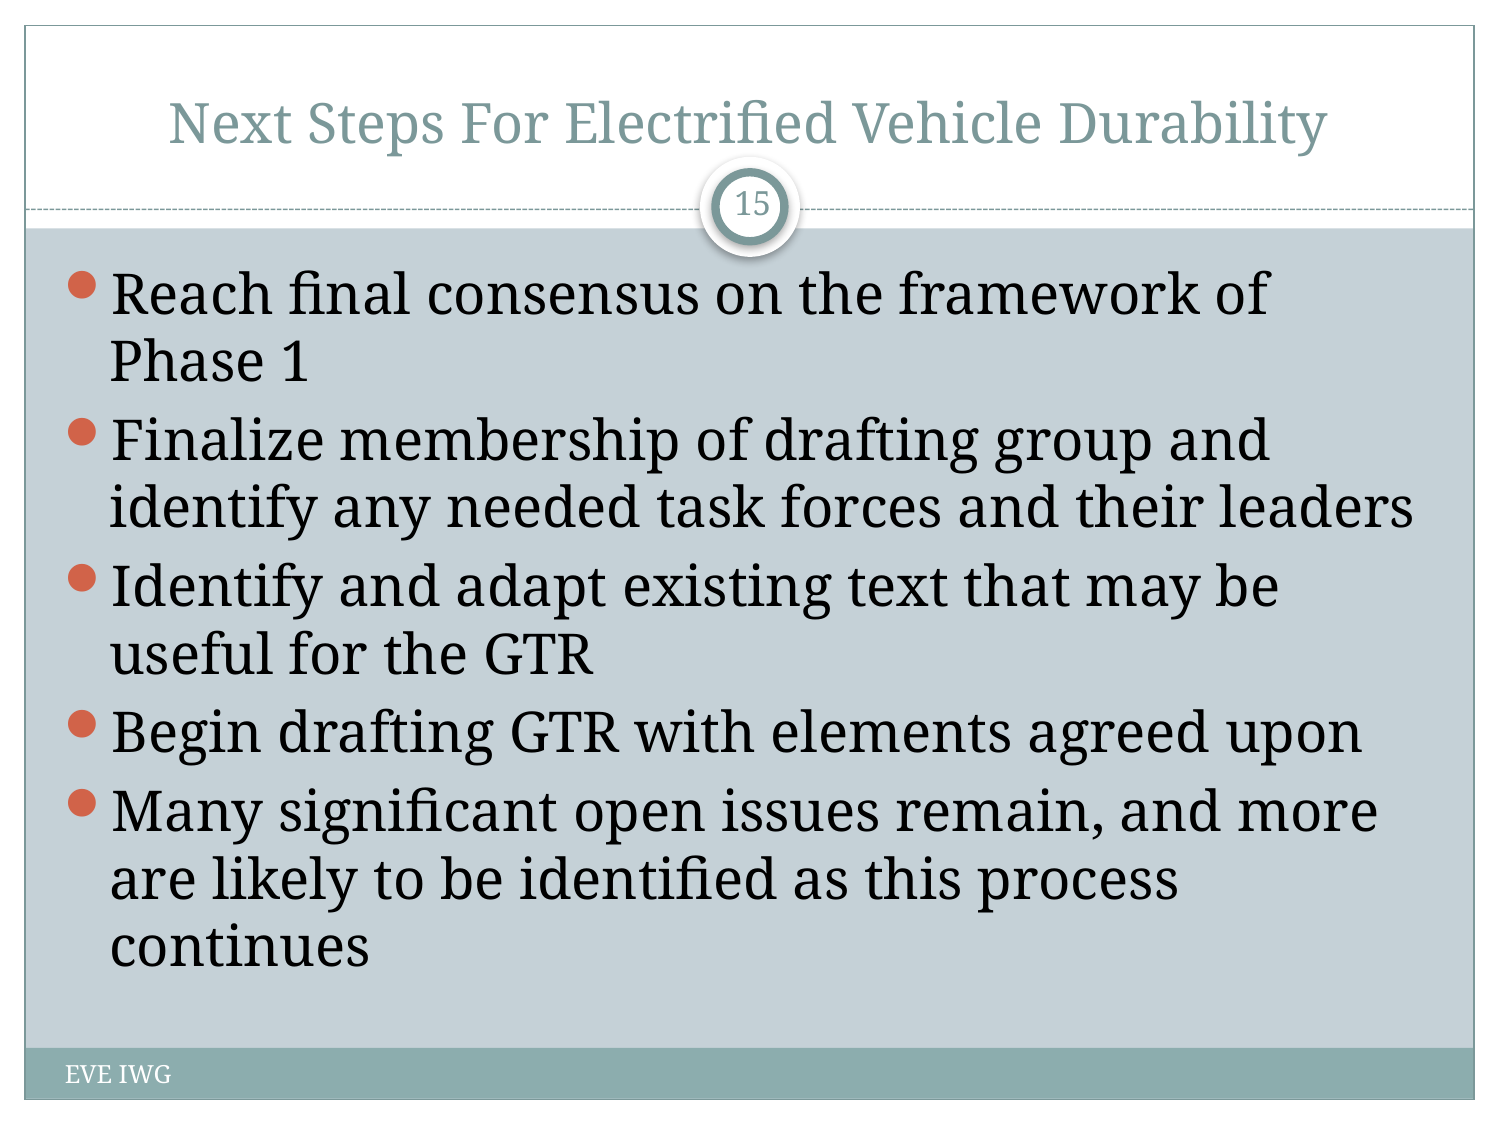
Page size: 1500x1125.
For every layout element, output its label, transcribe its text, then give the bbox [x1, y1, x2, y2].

footer EVE IWG [50, 1051, 638, 1112]
slide_number 15 [715, 168, 791, 241]
list Reach final consensus on the framework of Phase 1 Finalize membership of drafting group and identify any needed task forces and their leaders Identify and adapt existing text that may be useful for the GTR Begin drafting GTR with elements agreed upon Many significant open issues remain, and more are likely to be identified as this process continues [49, 250, 1445, 1001]
title Next Steps For Electrified Vehicle Durability [49, 37, 1450, 162]
